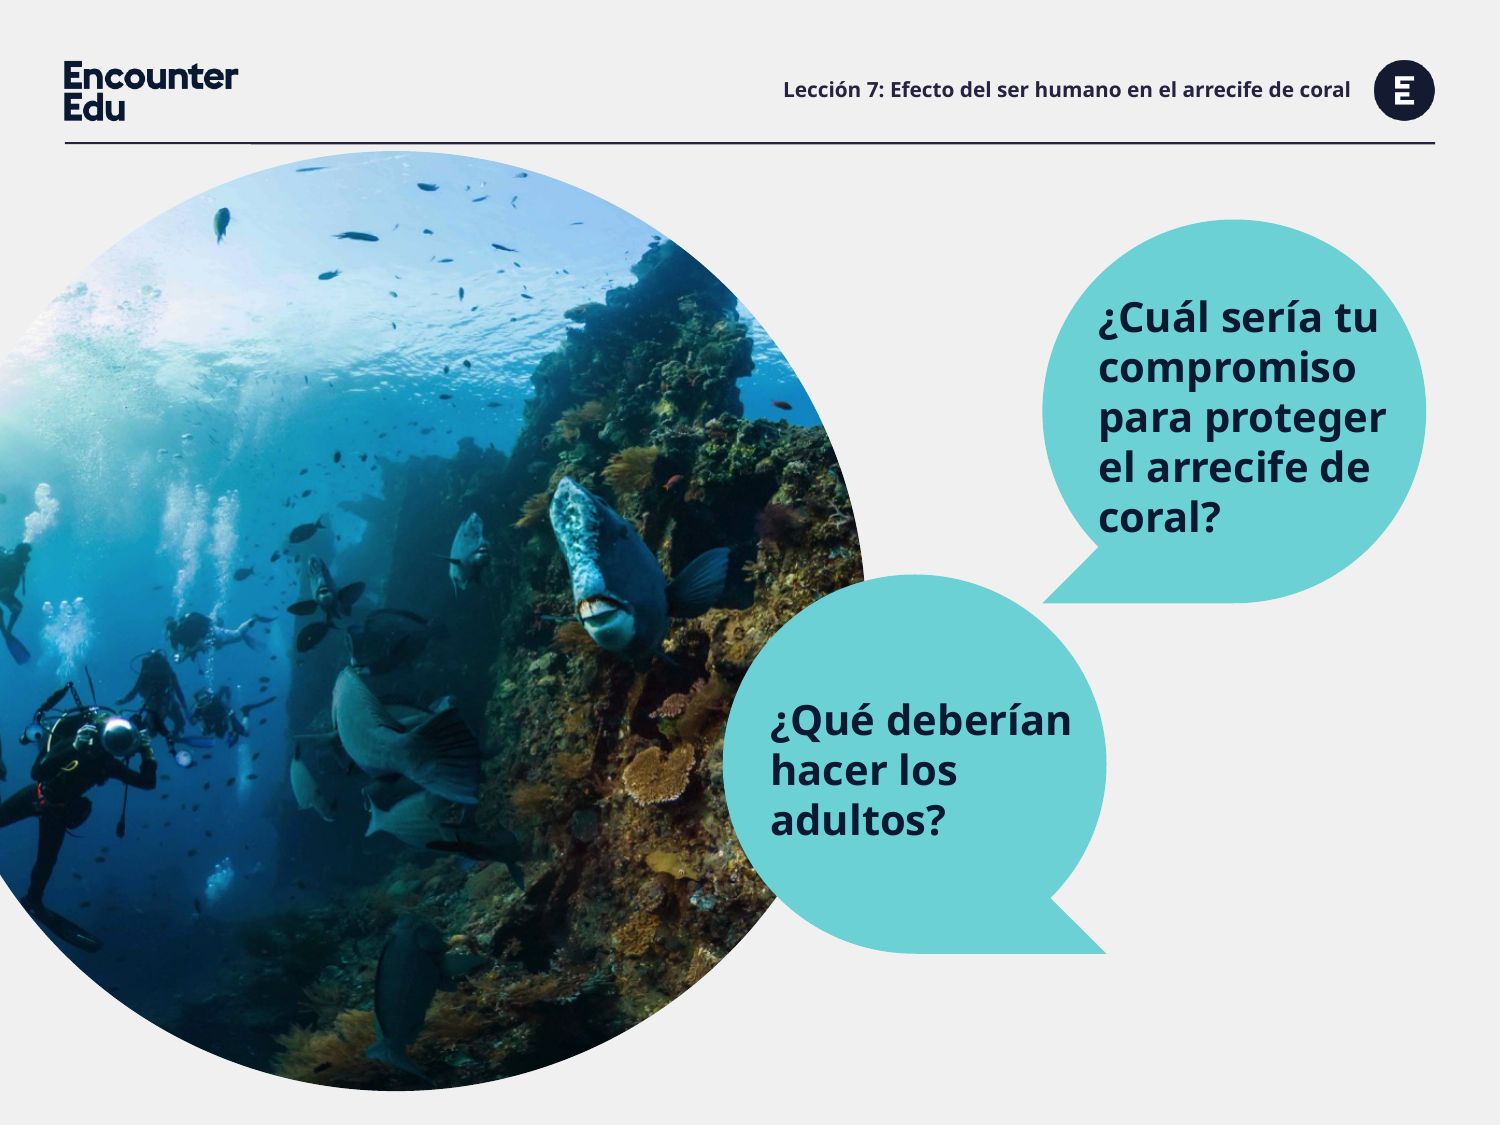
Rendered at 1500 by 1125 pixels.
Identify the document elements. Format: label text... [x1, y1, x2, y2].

picture [1372, 58, 1436, 122]
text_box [1042, 219, 1427, 604]
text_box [722, 574, 1107, 959]
title Lección 7: Efecto del ser humano en el arrecife de coral [749, 67, 1359, 114]
text_box [0, 151, 864, 1092]
picture [60, 59, 243, 122]
